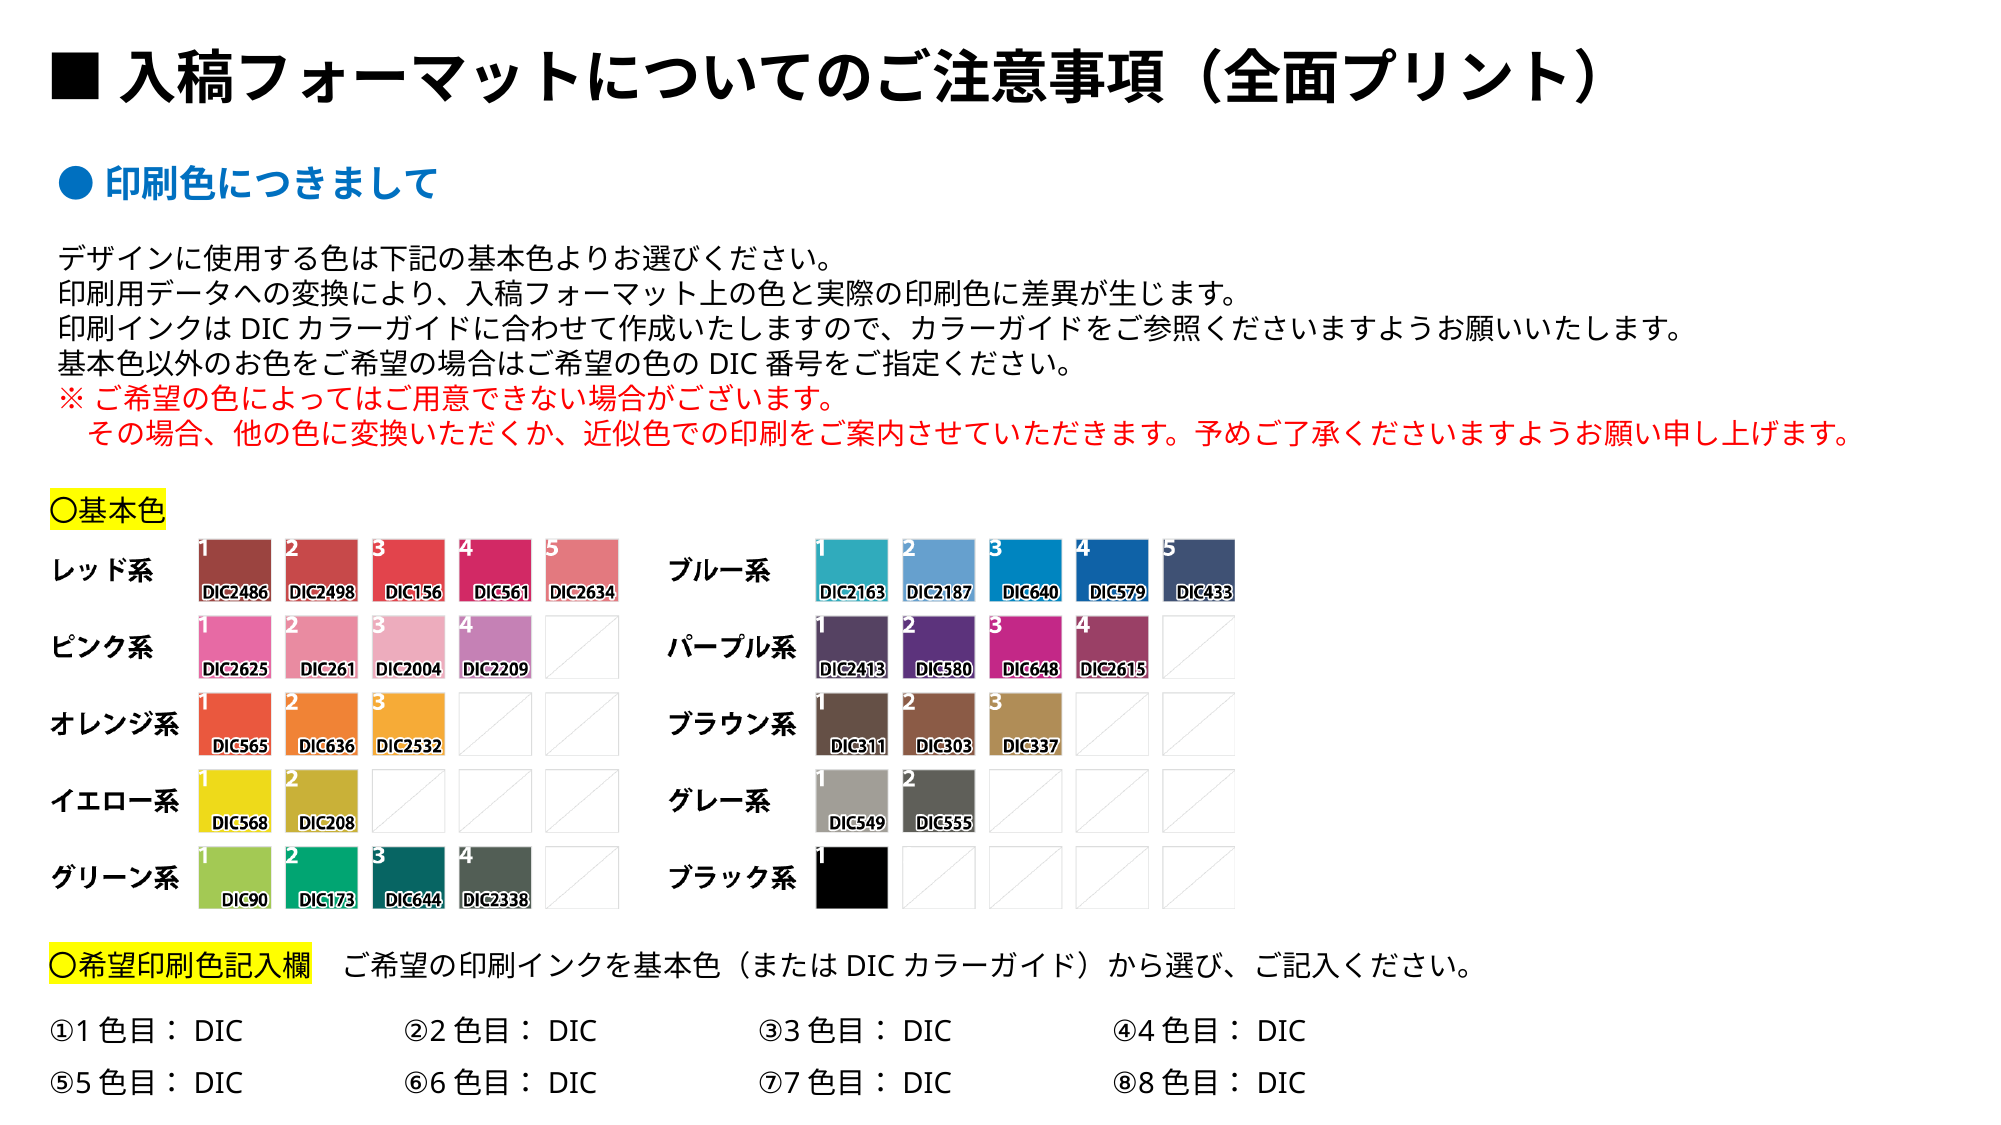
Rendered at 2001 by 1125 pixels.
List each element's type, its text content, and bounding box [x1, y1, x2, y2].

text_box ■入稿フォーマットについてのご注意事項（全面プリント） [31, 32, 1647, 118]
picture [49, 538, 1235, 909]
text_box 〇希望印刷色記入欄 ご希望の印刷インクを基本色（またはDICカラーガイド）から選び、ご記入ください。 [34, 921, 1535, 990]
text_box ③3色目：DIC ⑦7色目：DIC [742, 986, 1097, 1107]
text_box ●印刷色につきまして デザインに使用する色は下記の基本色よりお選びください。 印刷用データへの変換により、入稿フォーマット上の色と実際の印刷色に差異が生じます。 印刷インクはDICカラーガイドに合わせて作成いたしますので、カラーガイドをご参照くださいますようお願いいたします。 基本色以外のお色をご希望の場合はご希望の色のDIC番号をご指定ください。 ※ご希望の色によってはご用意できない場合がございます。 その場合、他の色に変換いただくか、近似色での印刷をご案内させていただきます。予めご了承くださいますようお願い申し上げます。 [42, 152, 1927, 458]
text_box ①1色目：DIC ⑤5色目：DIC [34, 990, 388, 1107]
text_box ④4色目：DIC ⑧8色目：DIC [1097, 986, 1452, 1107]
text_box ②2色目：DIC ⑥6色目：DIC [388, 986, 742, 1107]
text_box 〇基本色 [34, 485, 182, 535]
